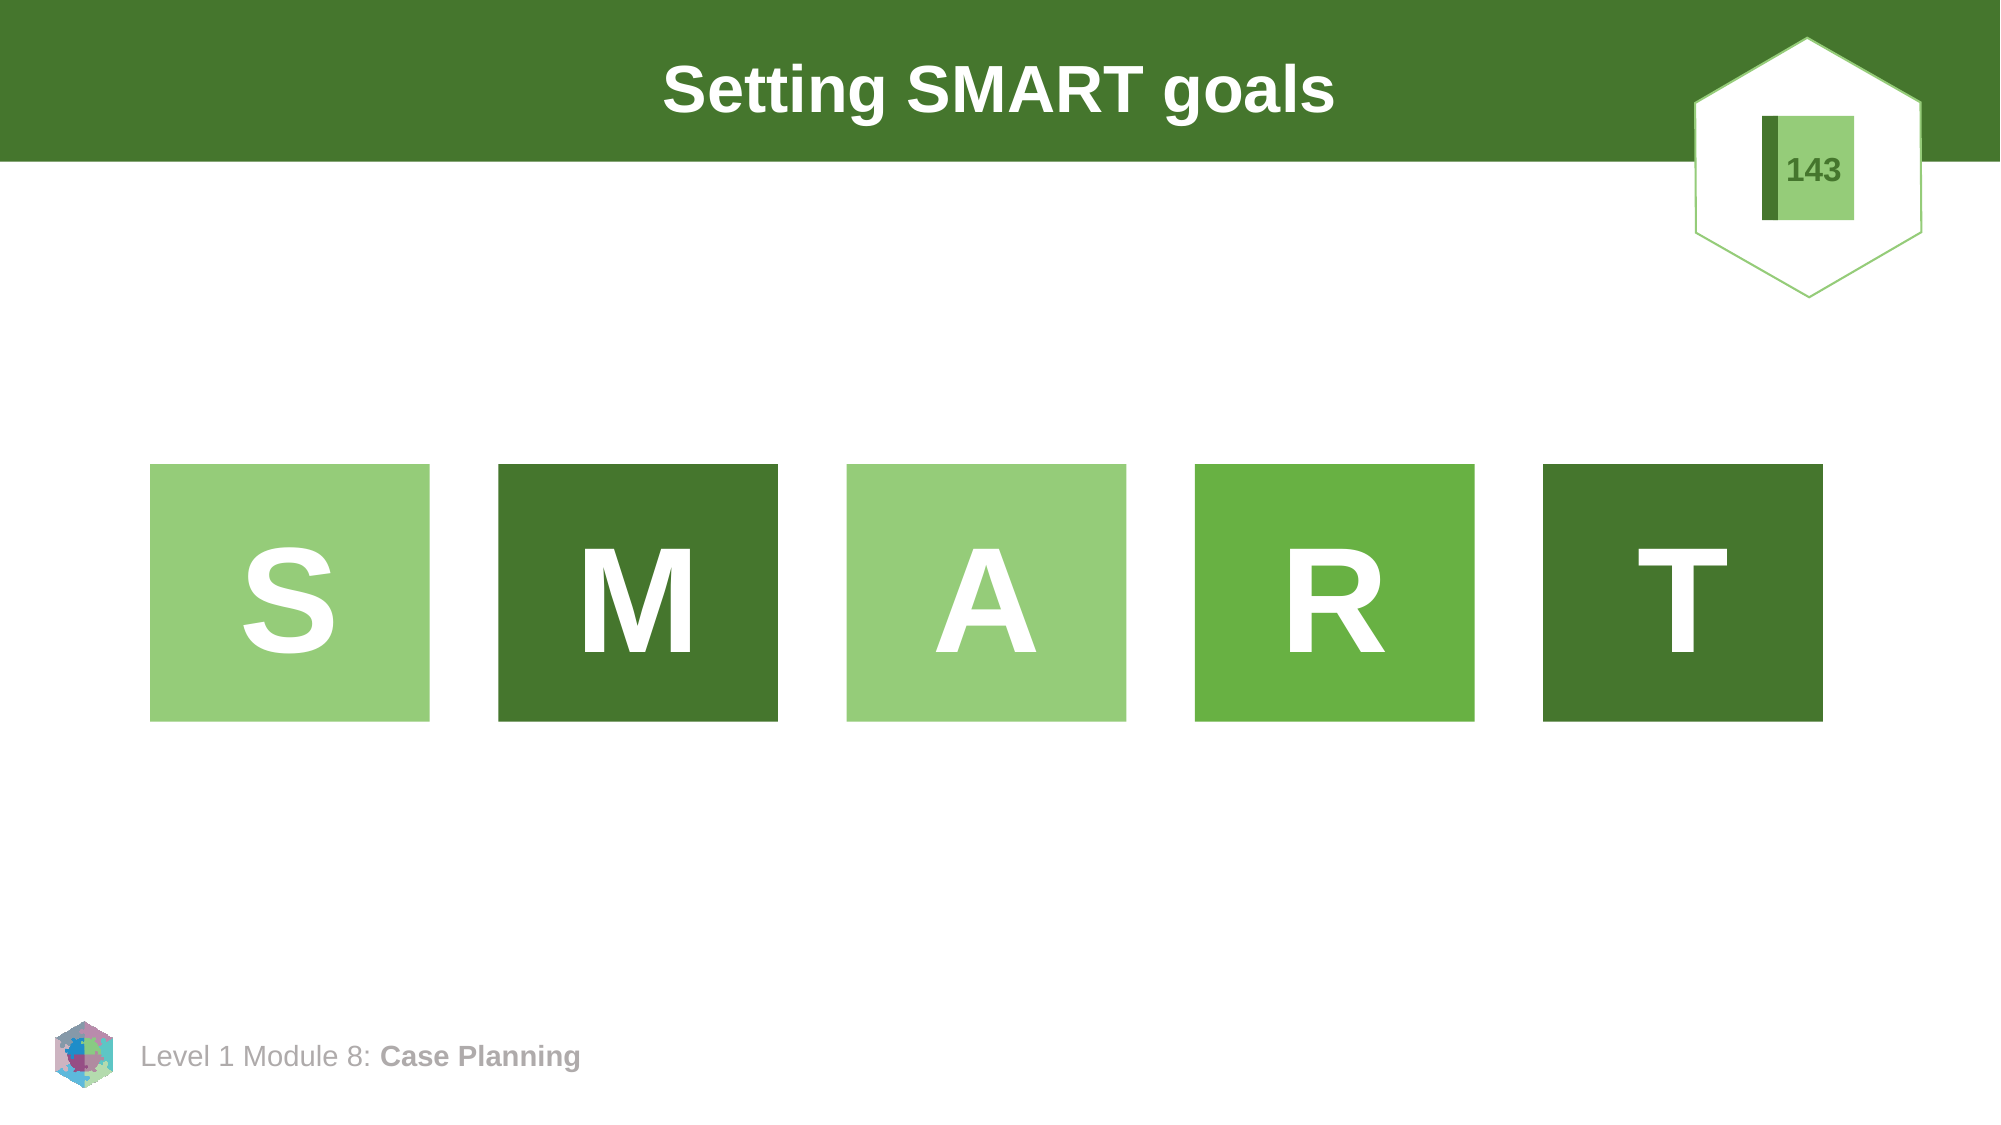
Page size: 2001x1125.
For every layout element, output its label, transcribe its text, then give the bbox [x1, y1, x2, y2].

picture [55, 1021, 113, 1088]
text_box S [149, 463, 431, 723]
text_box R [1194, 463, 1476, 723]
text_box T [1542, 463, 1824, 723]
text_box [1677, 55, 1939, 280]
title Setting SMART goals [137, 19, 1863, 163]
text_box A [846, 463, 1127, 723]
text_box M [497, 463, 779, 723]
